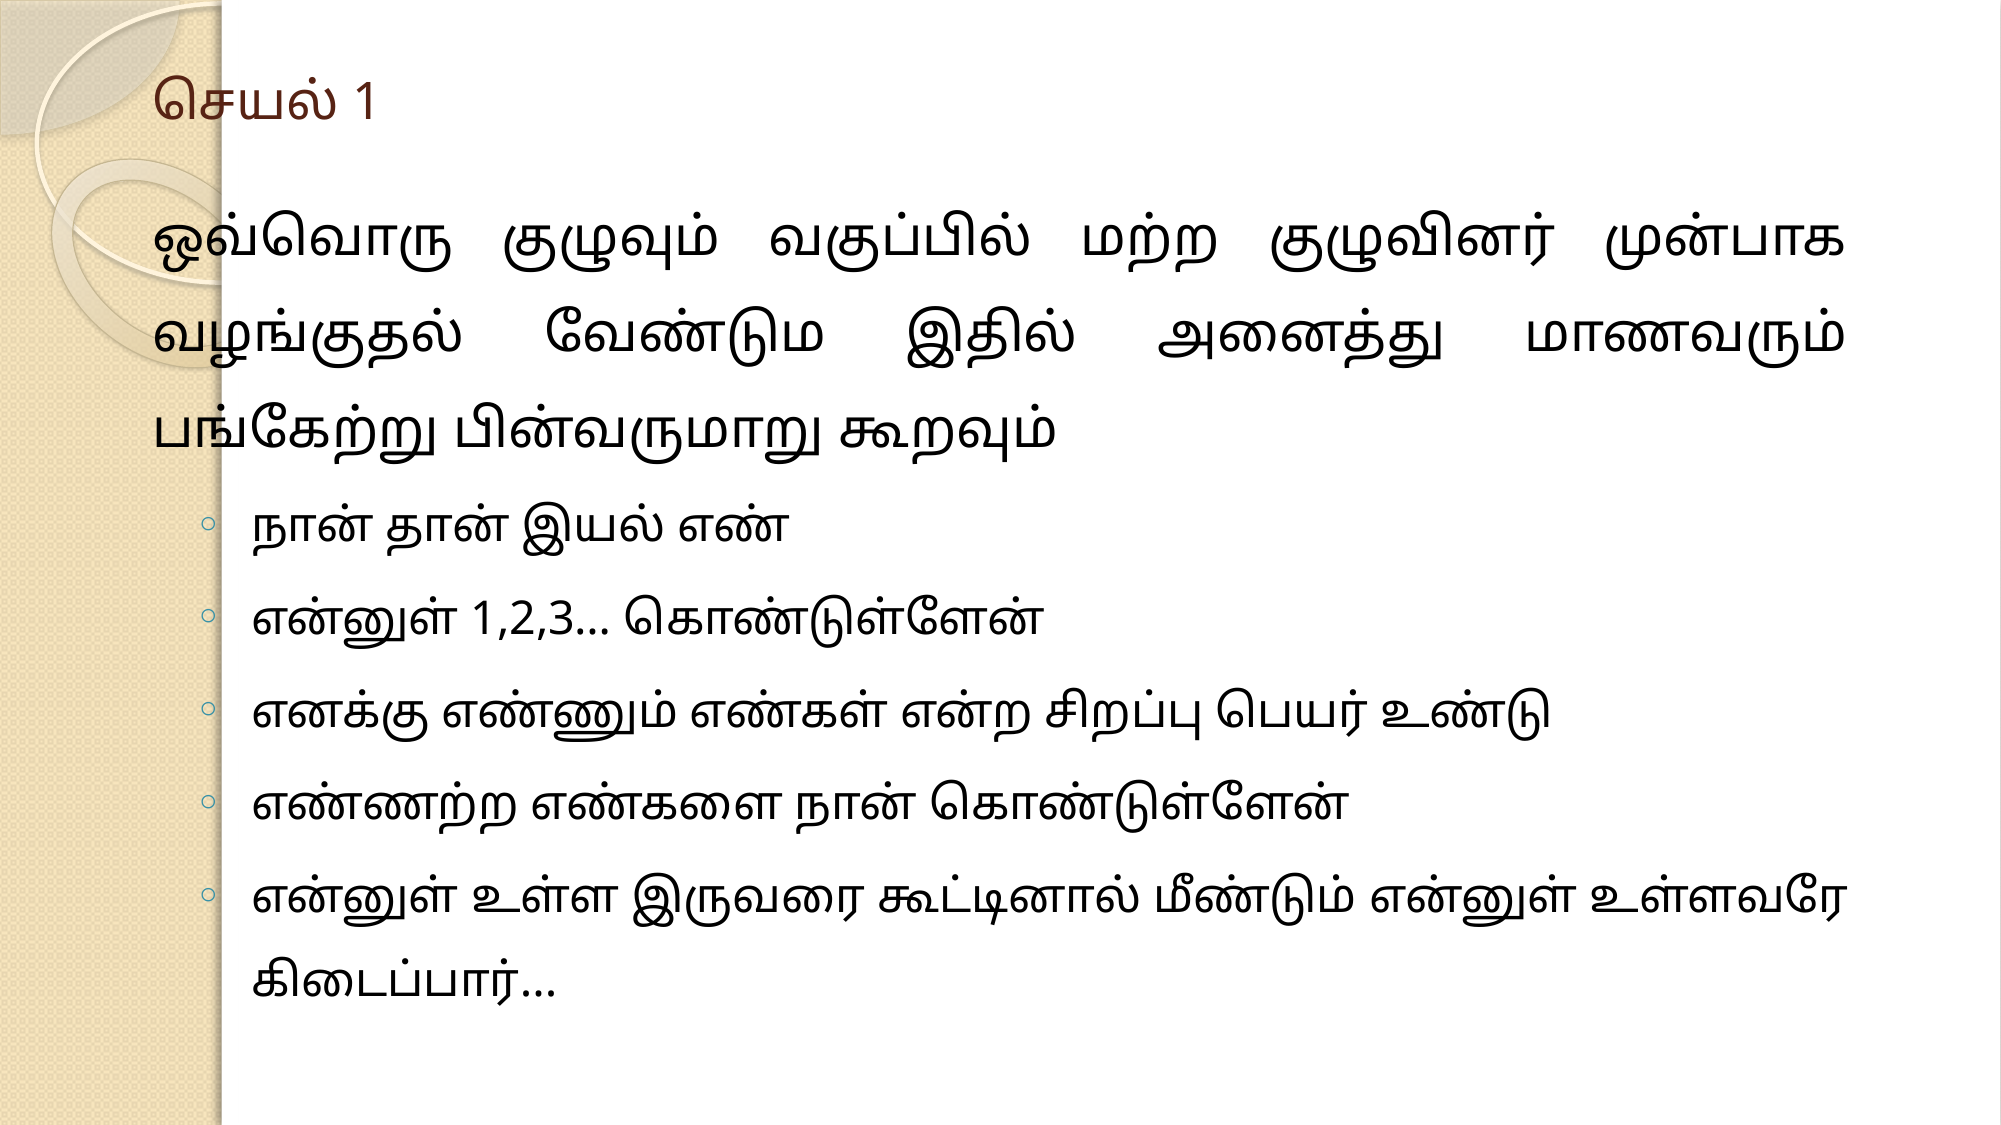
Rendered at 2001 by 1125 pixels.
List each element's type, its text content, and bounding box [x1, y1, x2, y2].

list ஒவ்வொரு குழுவும் வகுப்பில் மற்ற குழுவினர் முன்பாக வழங்குதல் வேண்டும இதில் அனைத்து மாணவரும் பங்கேற்று பின்வருமாறு கூறவும் நான் தான் இயல் எண் என்னுள் 1,2,3… கொண்டுள்ளேன் எனக்கு எண்ணும் எண்கள் என்ற சிறப்பு பெயர் உண்டு எண்ணற்ற எண்களை நான் கொண்டுள்ளேன் என்னுள் உள்ள இருவரை கூட்டினால் மீண்டும் என்னுள் உள்ளவரே கிடைப்பார்… [137, 162, 1863, 1014]
title செயல் 1 [137, 59, 1863, 138]
